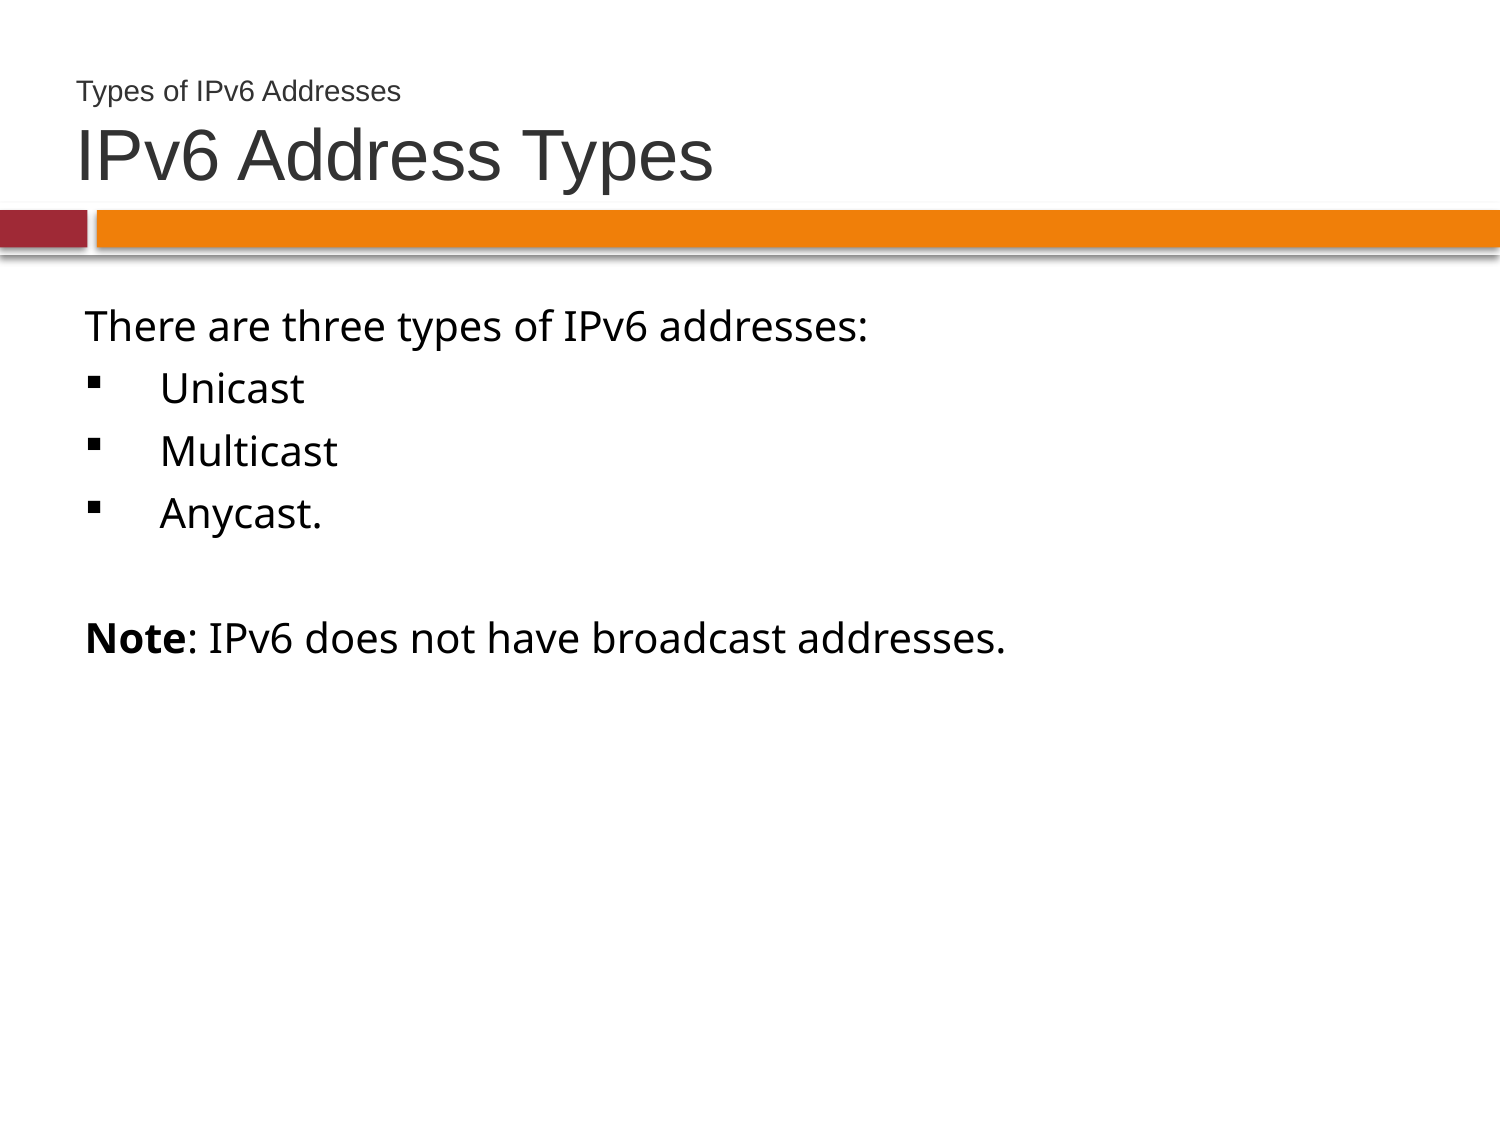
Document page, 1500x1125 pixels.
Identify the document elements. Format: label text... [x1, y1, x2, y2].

text_box There are three types of IPv6 addresses: Unicast Multicast Anycast. Note: IPv6 does not have broadcast addresses. [69, 292, 1454, 670]
title Types of IPv6 Addresses IPv6 Address Types [61, 64, 1500, 203]
